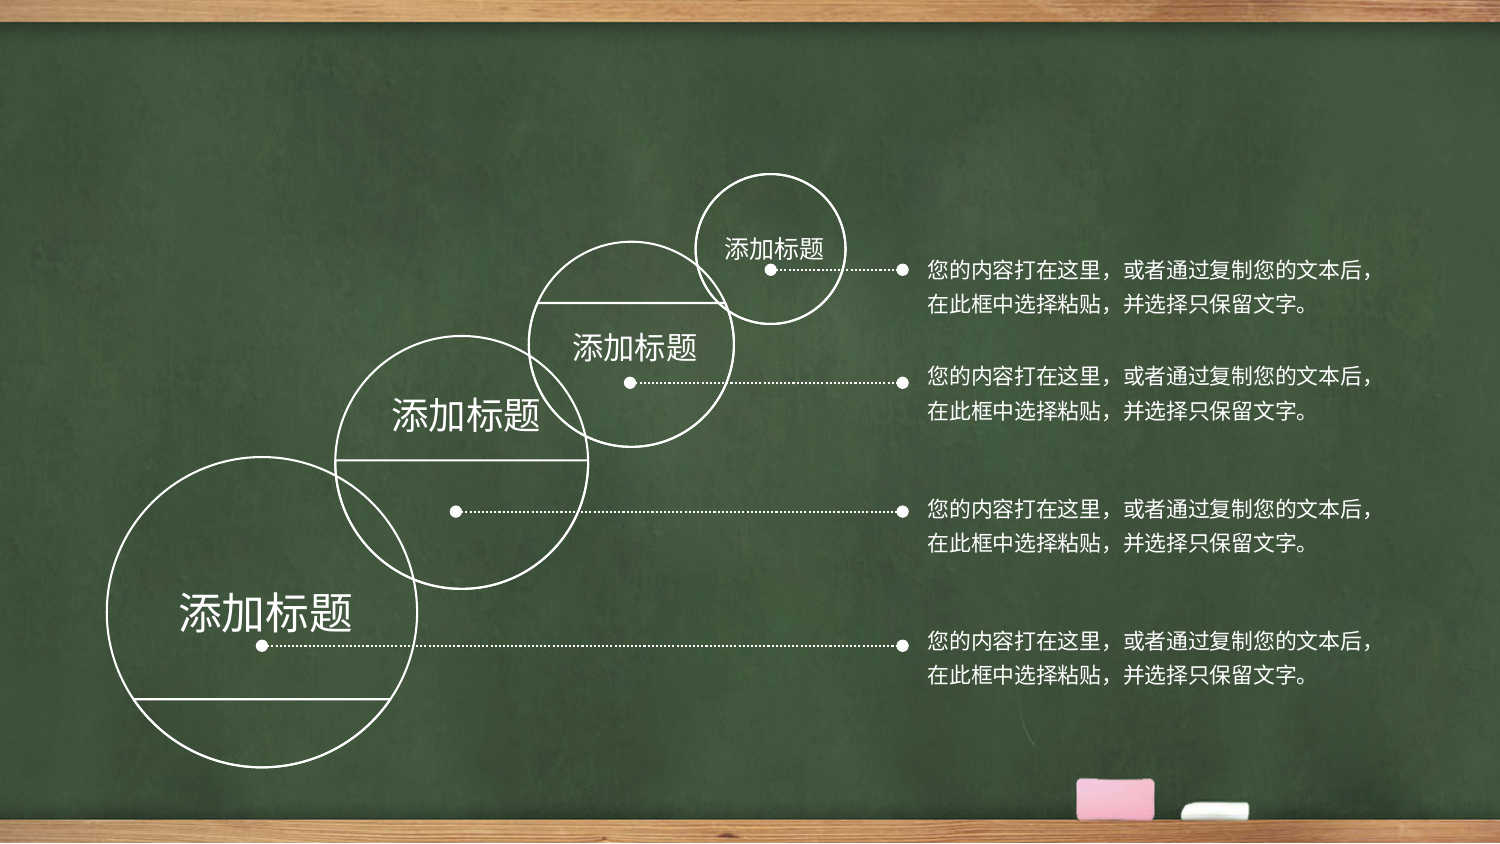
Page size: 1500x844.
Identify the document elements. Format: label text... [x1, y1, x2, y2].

text_box 您的内容打在这里，或者通过复制您的文本后，在此框中选择粘贴，并选择只保留文字。 [912, 480, 1388, 563]
text_box 您的内容打在这里，或者通过复制您的文本后，在此框中选择粘贴，并选择只保留文字。 [912, 241, 1388, 325]
text_box 添加标题 [557, 320, 713, 373]
text_box 添加标题 [709, 226, 840, 272]
picture [0, 0, 1500, 844]
text_box 添加标题 [163, 578, 369, 646]
text_box [695, 174, 846, 324]
text_box [106, 457, 418, 699]
text_box [335, 335, 589, 460]
text_box 您的内容打在这里，或者通过复制您的文本后，在此框中选择粘贴，并选择只保留文字。 [912, 612, 1388, 696]
text_box 您的内容打在这里，或者通过复制您的文本后，在此框中选择粘贴，并选择只保留文字。 [912, 347, 1388, 431]
text_box 添加标题 [376, 384, 557, 445]
text_box [335, 460, 589, 589]
text_box [133, 699, 391, 768]
text_box [528, 303, 734, 447]
text_box [537, 241, 726, 303]
